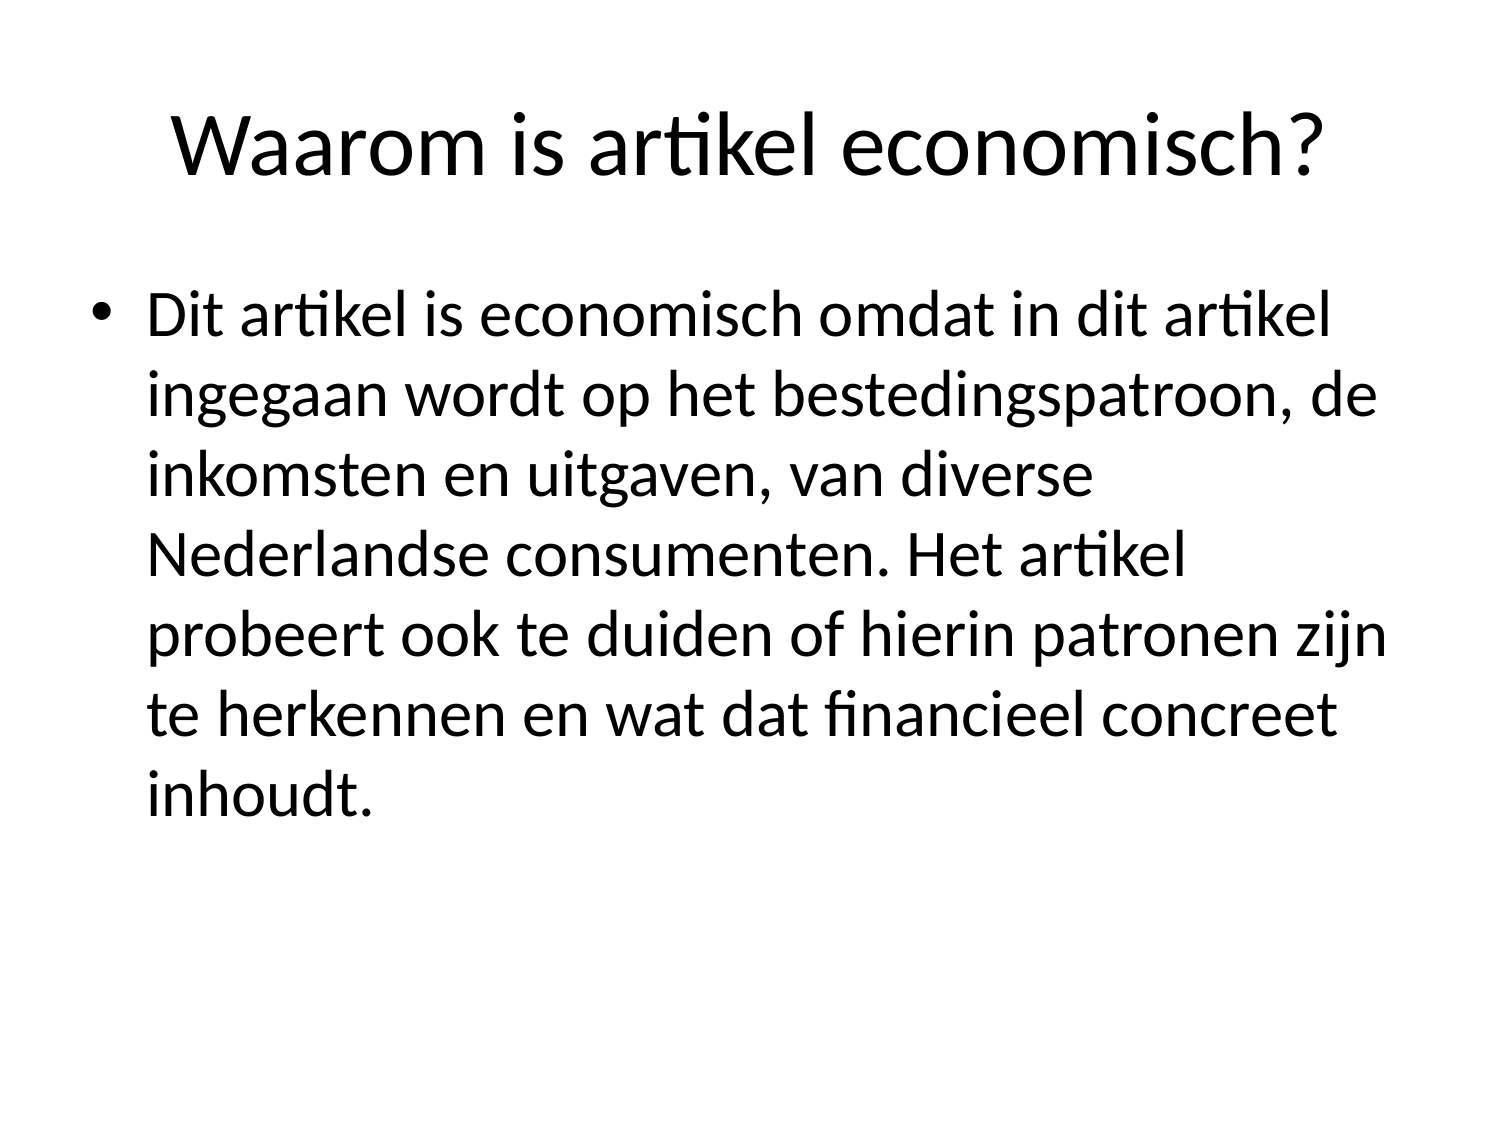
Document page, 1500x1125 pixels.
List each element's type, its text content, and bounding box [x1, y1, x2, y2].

title Waarom is artikel economisch? [75, 45, 1425, 233]
list Dit artikel is economisch omdat in dit artikel ingegaan wordt op het bestedingspatroon, de inkomsten en uitgaven, van diverse Nederlandse consumenten. Het artikel probeert ook te duiden of hierin patronen zijn te herkennen en wat dat financieel concreet inhoudt. [75, 262, 1425, 1005]
